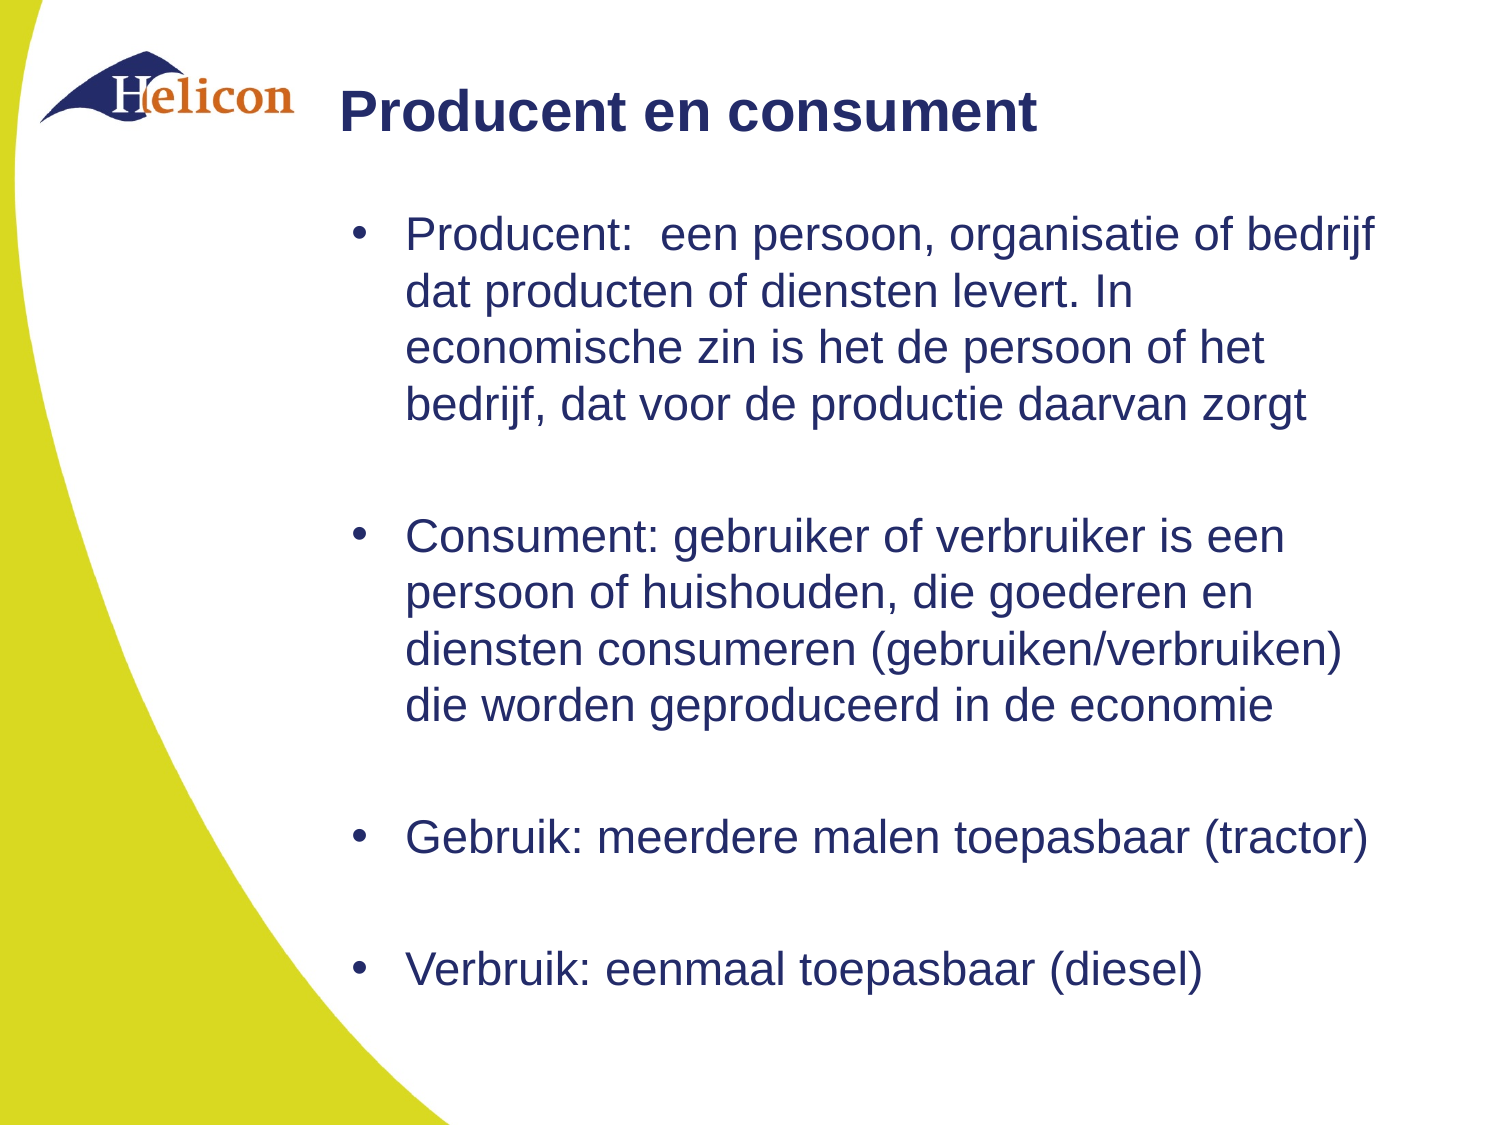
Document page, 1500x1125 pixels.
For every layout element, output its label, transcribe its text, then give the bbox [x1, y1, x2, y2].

title Producent en consument [324, 54, 1415, 161]
picture [0, 0, 1500, 1125]
list Producent: een persoon, organisatie of bedrijf dat producten of diensten levert. In economische zin is het de persoon of het bedrijf, dat voor de productie daarvan zorgt Consument: gebruiker of verbruiker is een persoon of huishouden, die goederen en diensten consumeren (gebruiken/verbruiken) die worden geproduceerd in de economie Gebruik: meerdere malen toepasbaar (tractor) Verbruik: eenmaal toepasbaar (diesel) [336, 196, 1425, 1005]
